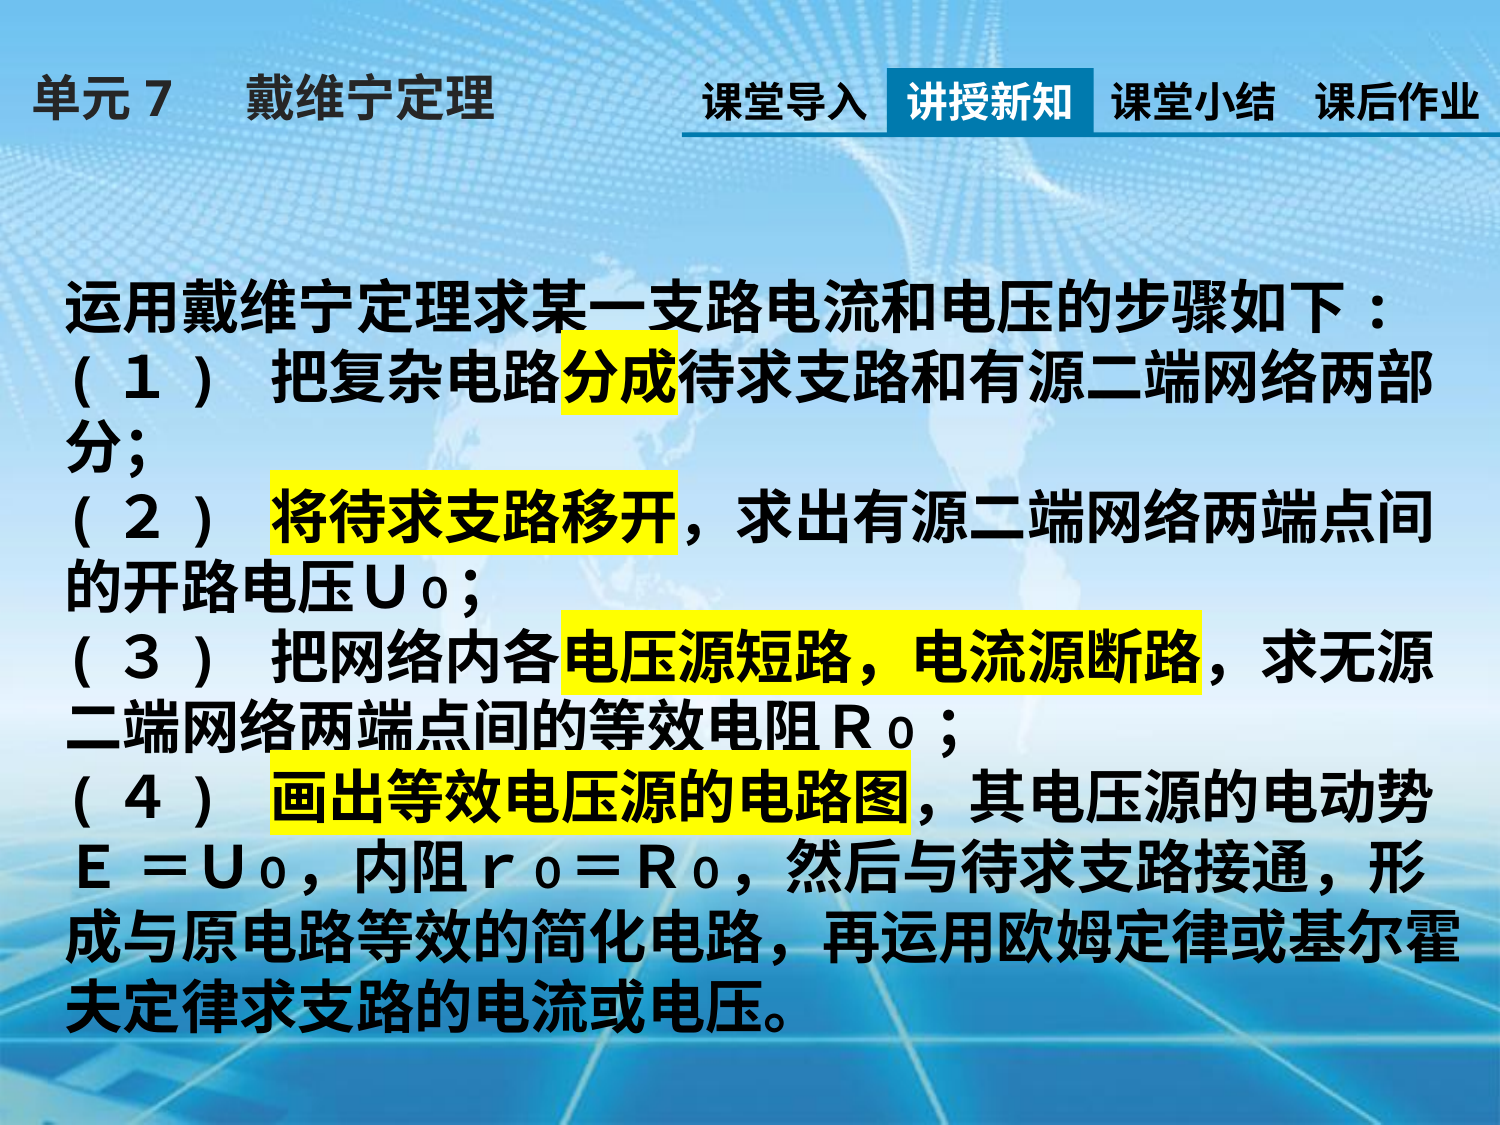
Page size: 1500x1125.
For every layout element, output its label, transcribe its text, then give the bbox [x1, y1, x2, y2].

picture [0, 0, 1500, 1125]
text_box 运用戴维宁定理求某一支路电流和电压的步骤如下: (１) 把复杂电路分成待求支路和有源二端网络两部分； (２) 将待求支路移开，求出有源二端网络两端点间的开路电压Ｕ０； (３) 把网络内各电压源短路，电流源断路，求无源二端网络两端点间的等效电阻Ｒ０ ； (４) 画出等效电压源的电路图，其电压源的电动势 Ｅ ＝Ｕ０，内阻ｒ０＝Ｒ０，然后与待求支路接通，形成与原电路等效的简化电路，再运用欧姆定律或基尔霍夫定律求支路的电流或电压。 [49, 262, 1488, 1047]
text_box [16, 59, 1500, 135]
